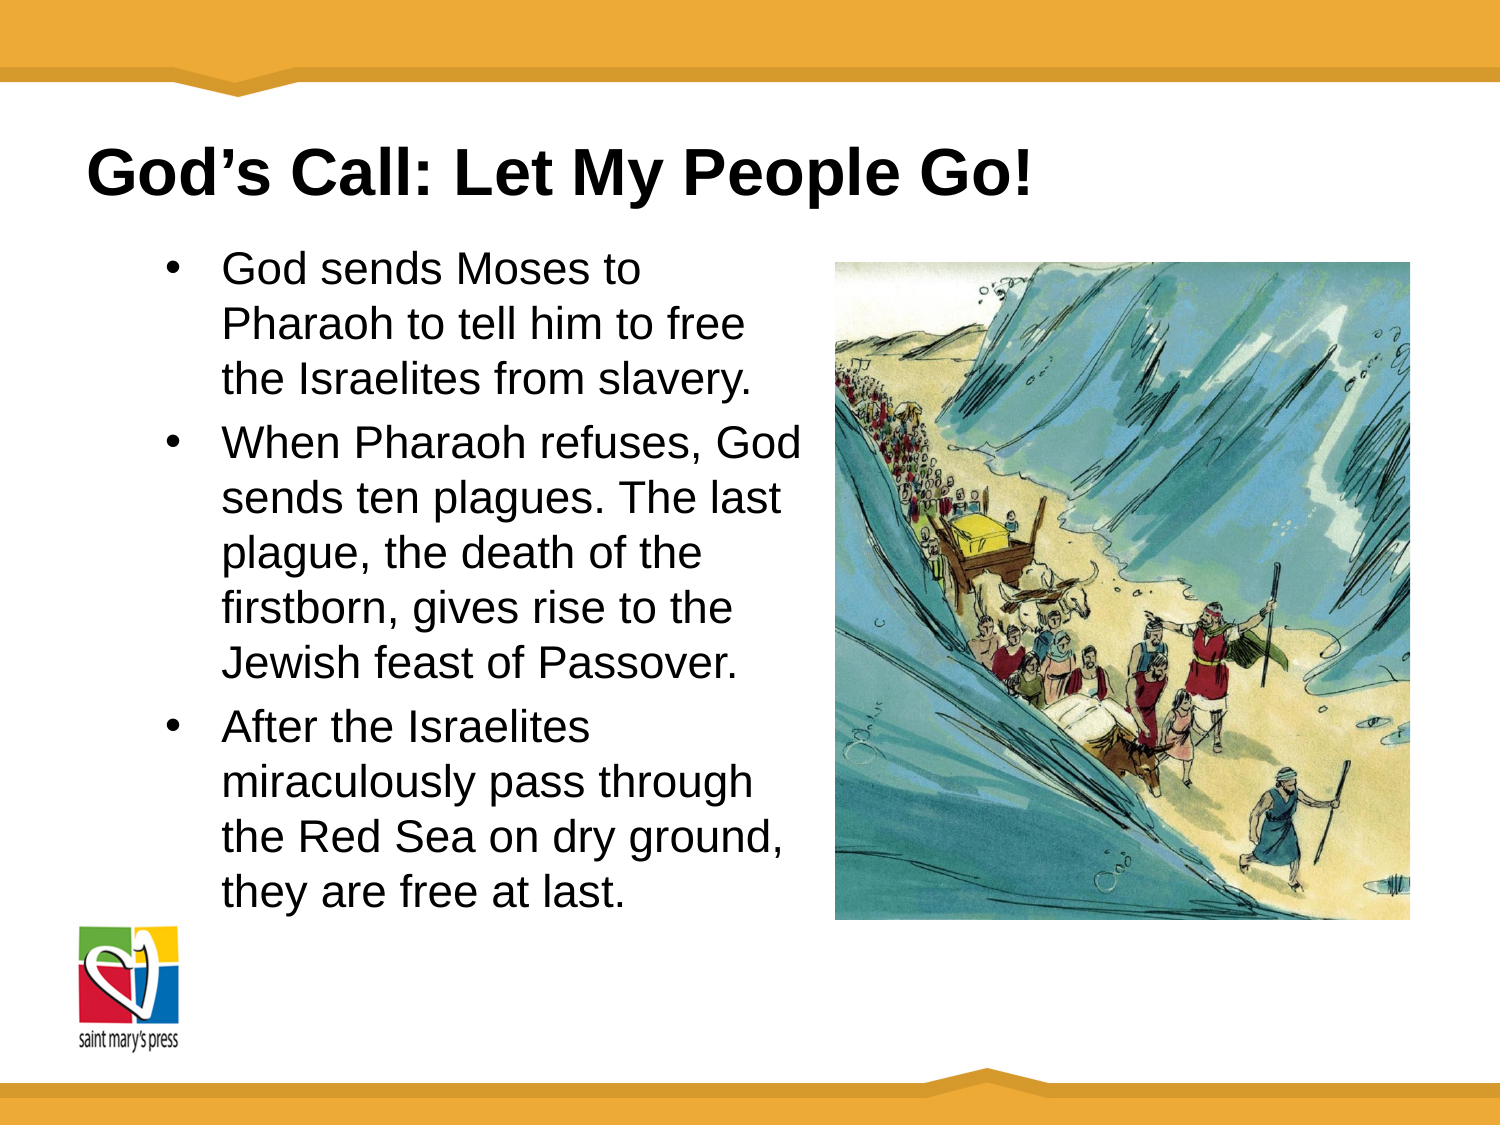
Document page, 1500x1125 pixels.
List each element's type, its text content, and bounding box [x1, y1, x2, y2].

title God’s Call: Let My People Go! [71, 125, 1421, 213]
list God sends Moses to Pharaoh to tell him to free the Israelites from slavery. When Pharaoh refuses, God sends ten plagues. The last plague, the death of the firstborn, gives rise to the Jewish feast of Passover. After the Israelites miraculously pass through the Red Sea on dry ground, they are free at last. [150, 231, 838, 1050]
picture [0, 0, 1500, 1125]
